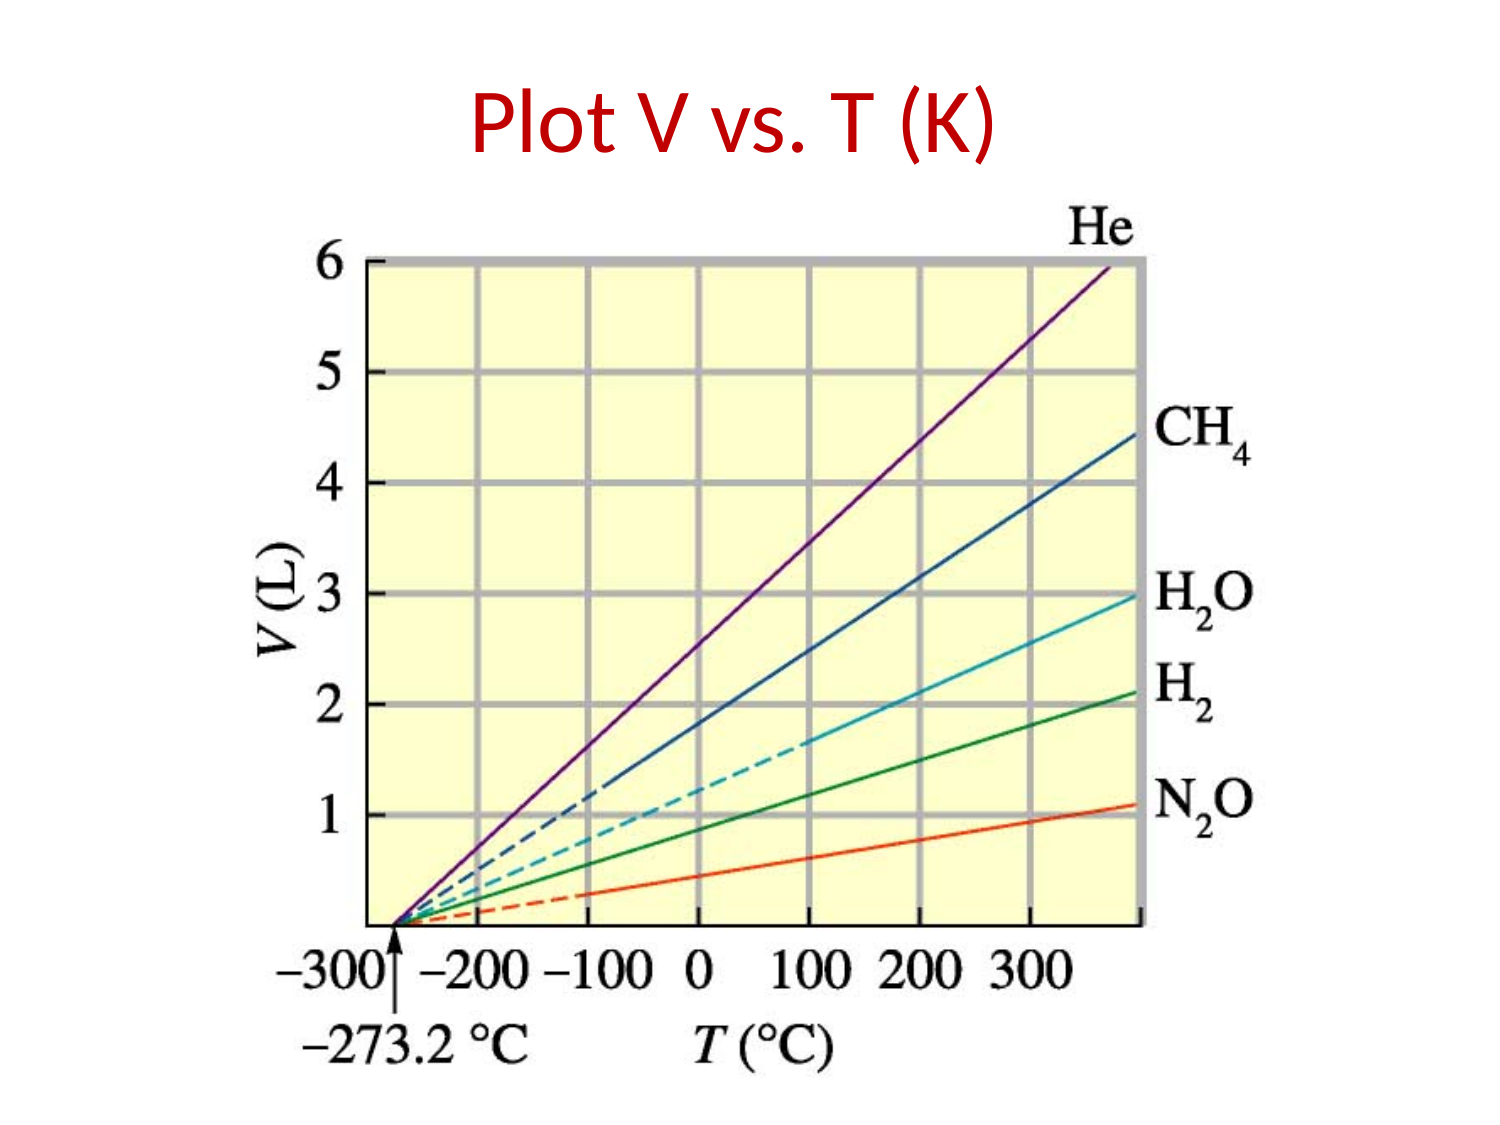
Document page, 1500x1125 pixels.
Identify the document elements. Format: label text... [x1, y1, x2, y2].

title Plot V vs. T (K) [137, 62, 1333, 170]
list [212, 199, 1300, 1097]
